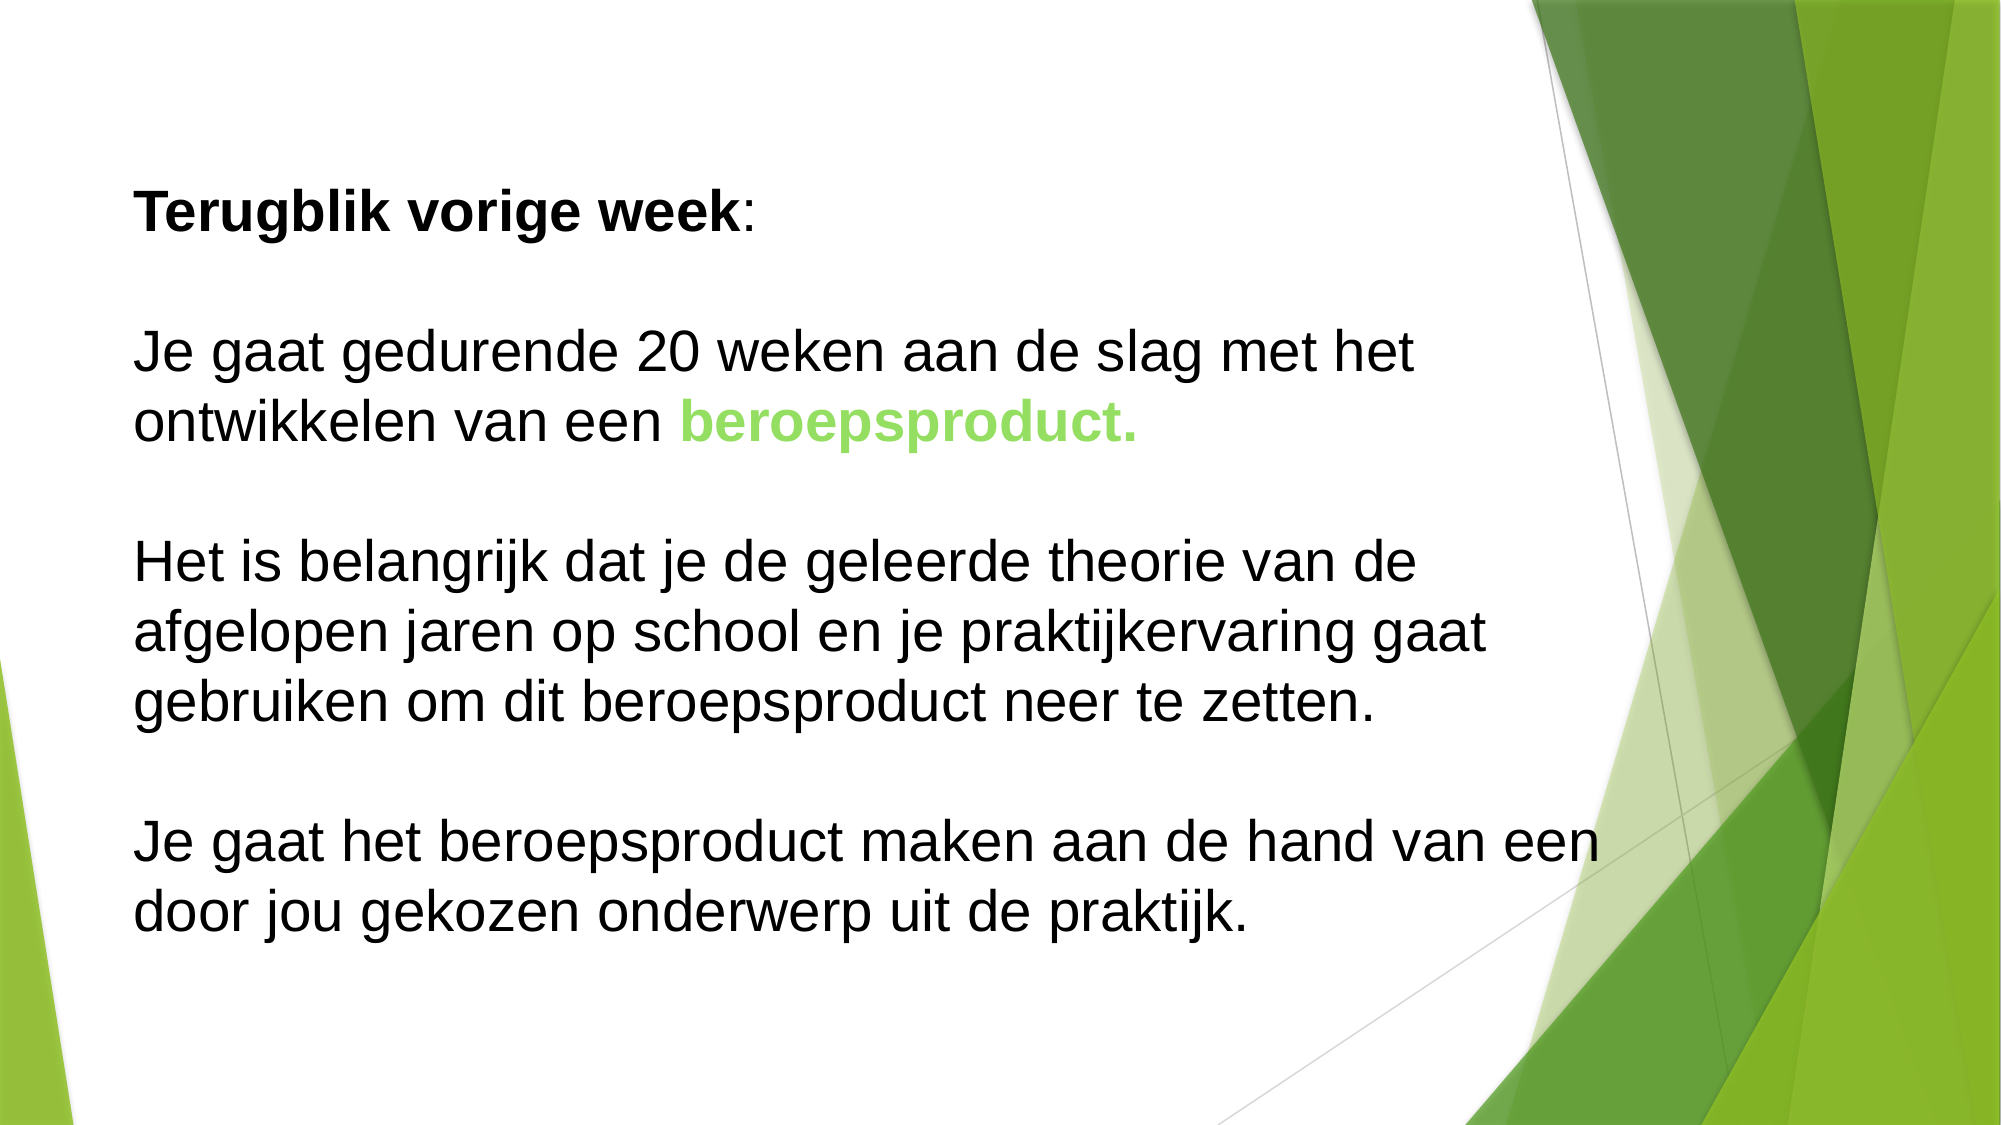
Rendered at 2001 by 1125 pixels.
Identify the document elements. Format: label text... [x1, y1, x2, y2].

text_box Terugblik vorige week: Je gaat gedurende 20 weken aan de slag met het ontwikkelen van een beroepsproduct. Het is belangrijk dat je de geleerde theorie van de afgelopen jaren op school en je praktijkervaring gaat gebruiken om dit beroepsproduct neer te zetten. Je gaat het beroepsproduct maken aan de hand van een door jou gekozen onderwerp uit de praktijk. [118, 166, 1632, 951]
